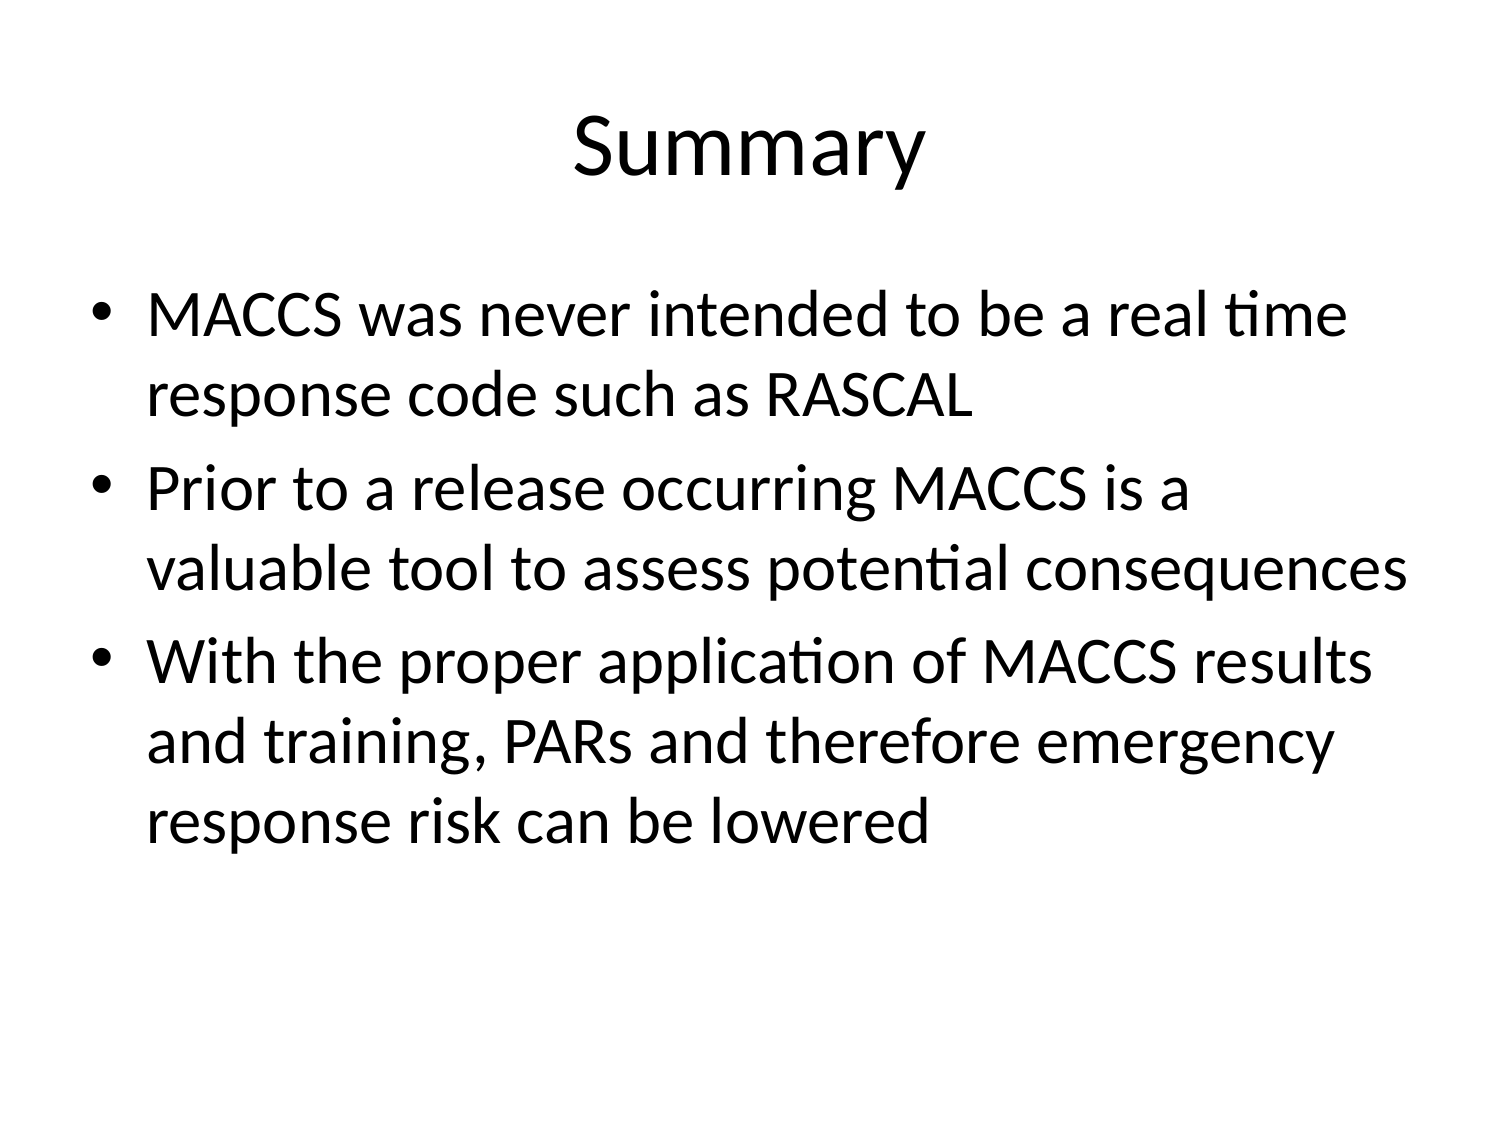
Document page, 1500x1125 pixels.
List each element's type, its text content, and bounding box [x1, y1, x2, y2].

title Summary [75, 45, 1425, 233]
list MACCS was never intended to be a real time response code such as RASCAL Prior to a release occurring MACCS is a valuable tool to assess potential consequences With the proper application of MACCS results and training, PARs and therefore emergency response risk can be lowered [75, 262, 1425, 1005]
